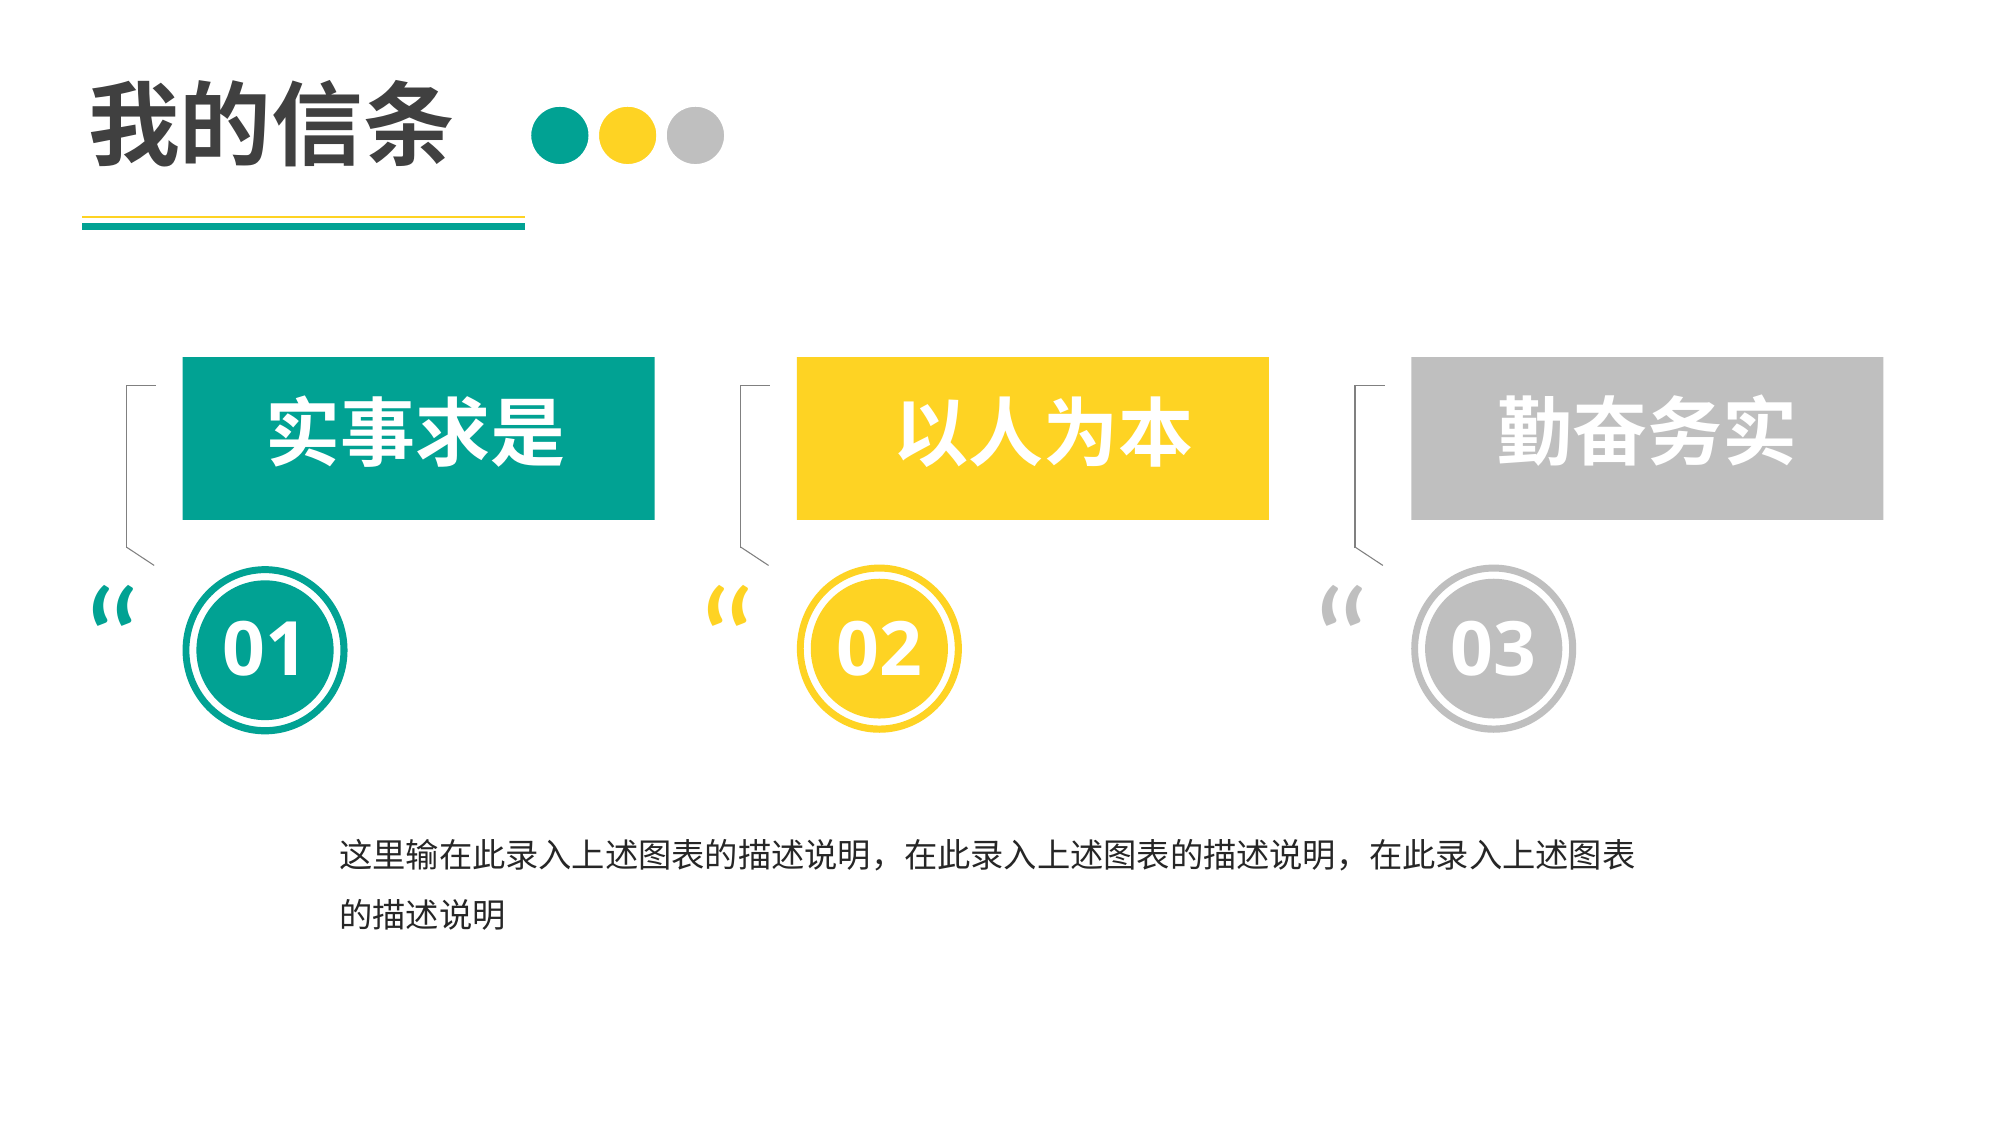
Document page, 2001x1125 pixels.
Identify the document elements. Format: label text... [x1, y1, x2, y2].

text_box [526, 101, 730, 170]
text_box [81, 216, 525, 227]
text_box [182, 357, 655, 520]
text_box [634, 385, 817, 733]
text_box 我的信条 [73, 60, 471, 185]
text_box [796, 357, 1269, 520]
text_box 这里输在此录入上述图表的描述说明，在此录入上述图表的描述说明，在此录入上述图表的描述说明 [324, 806, 1676, 1062]
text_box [1411, 357, 1884, 520]
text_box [796, 564, 962, 733]
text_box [20, 385, 203, 733]
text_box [182, 566, 348, 735]
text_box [1411, 564, 1577, 733]
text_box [1249, 385, 1431, 733]
